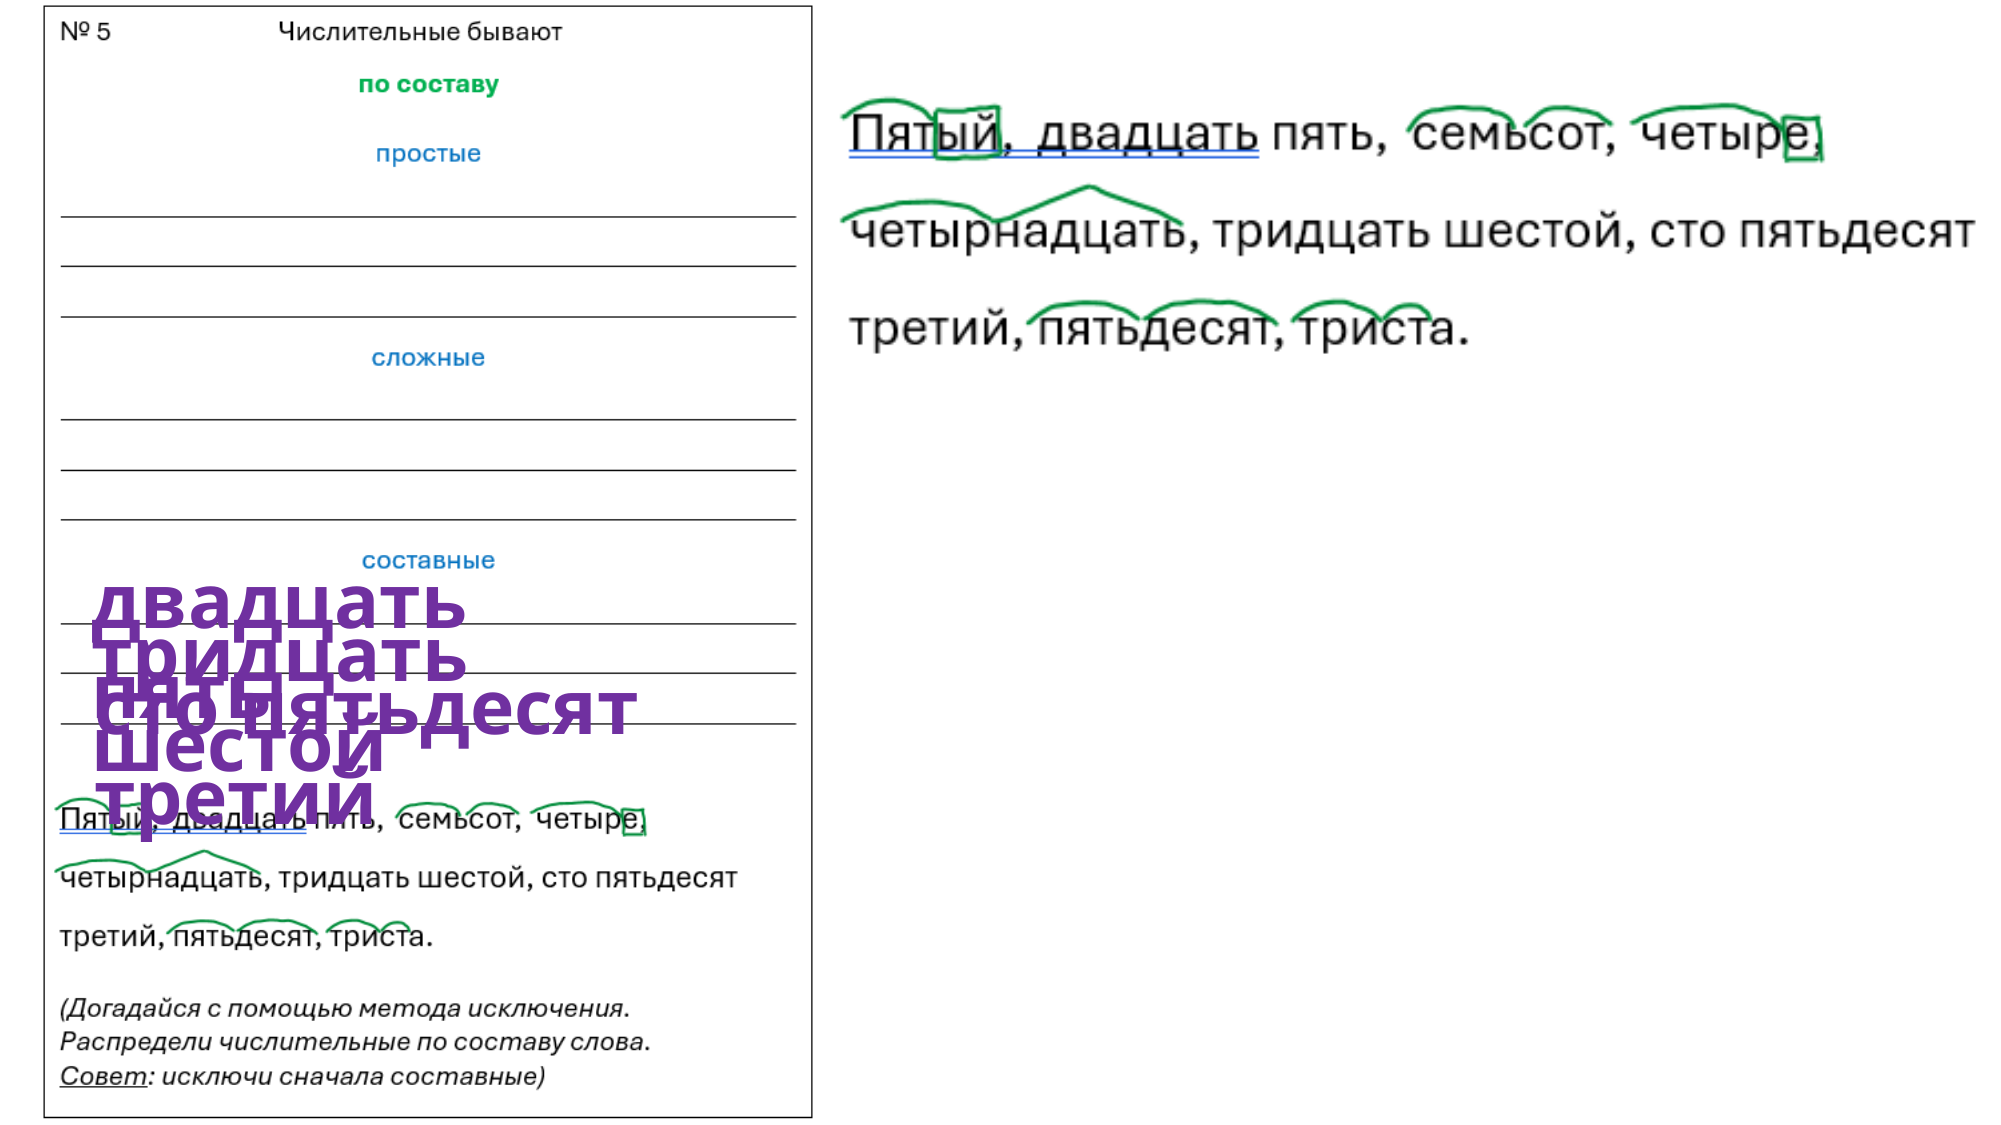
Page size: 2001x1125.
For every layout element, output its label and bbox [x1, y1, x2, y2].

picture [37, 0, 818, 1125]
picture [838, 27, 2001, 394]
